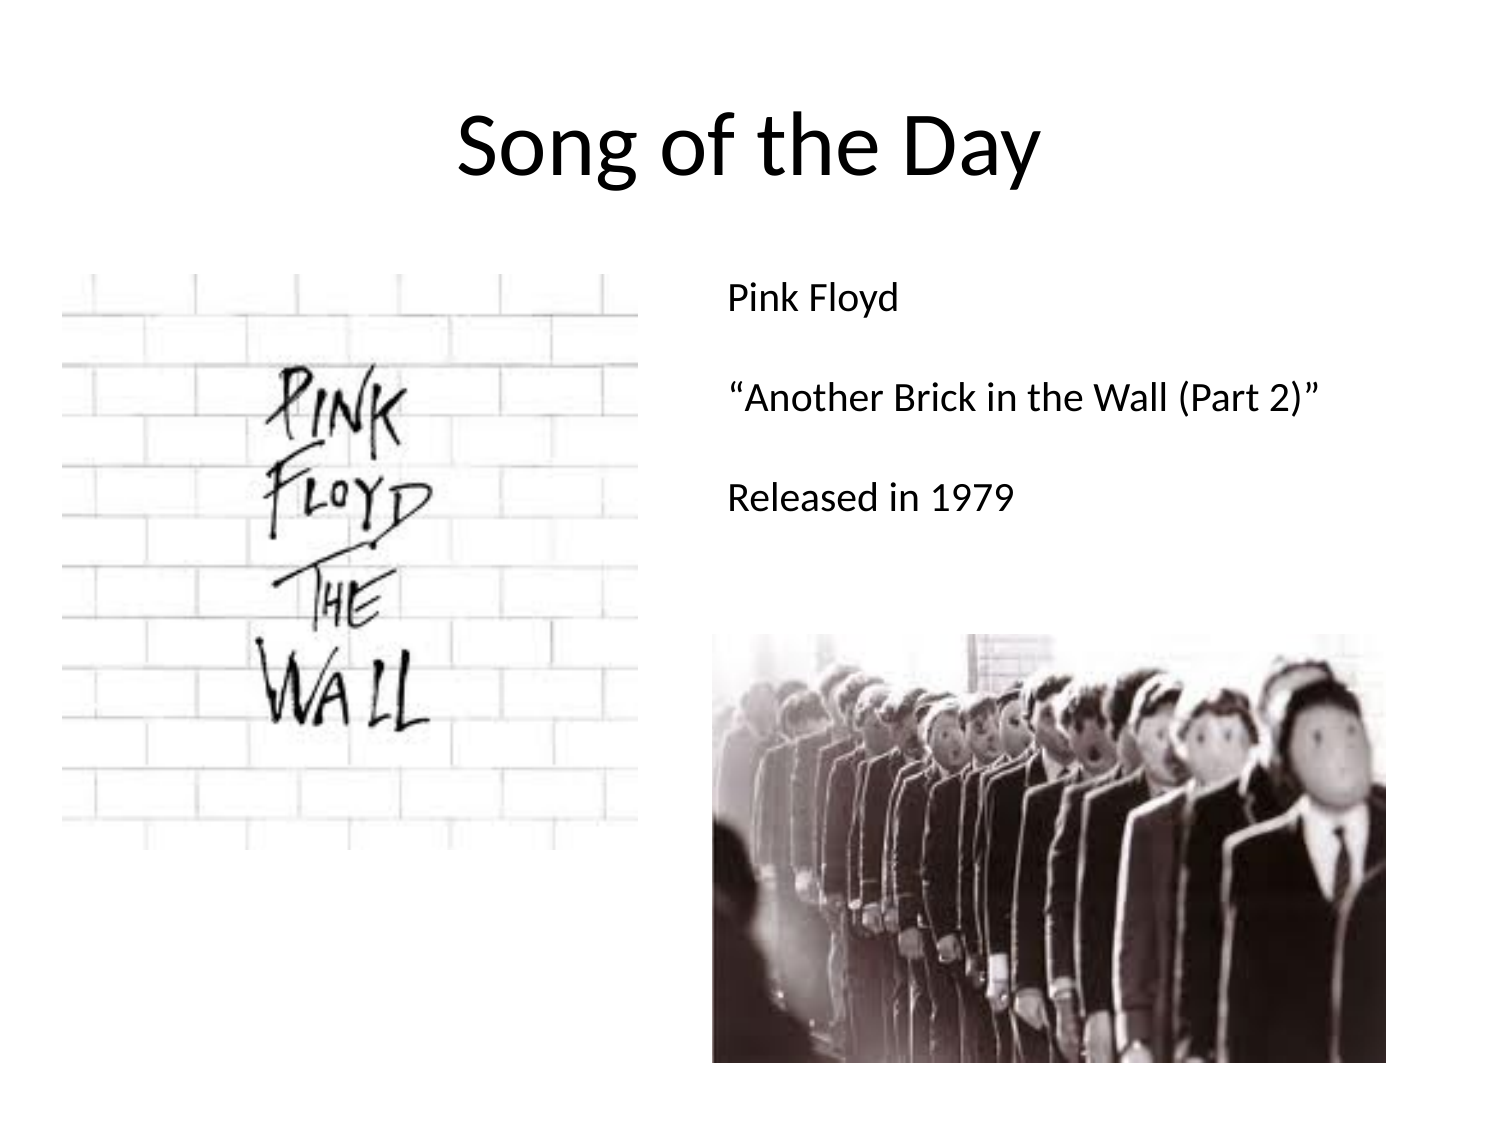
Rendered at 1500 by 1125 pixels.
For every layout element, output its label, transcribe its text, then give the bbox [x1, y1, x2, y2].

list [62, 274, 638, 851]
text_box Pink Floyd “Another Brick in the Wall (Part 2)” Released in 1979 [712, 262, 1375, 528]
title Song of the Day [75, 45, 1425, 233]
picture [712, 633, 1386, 1063]
